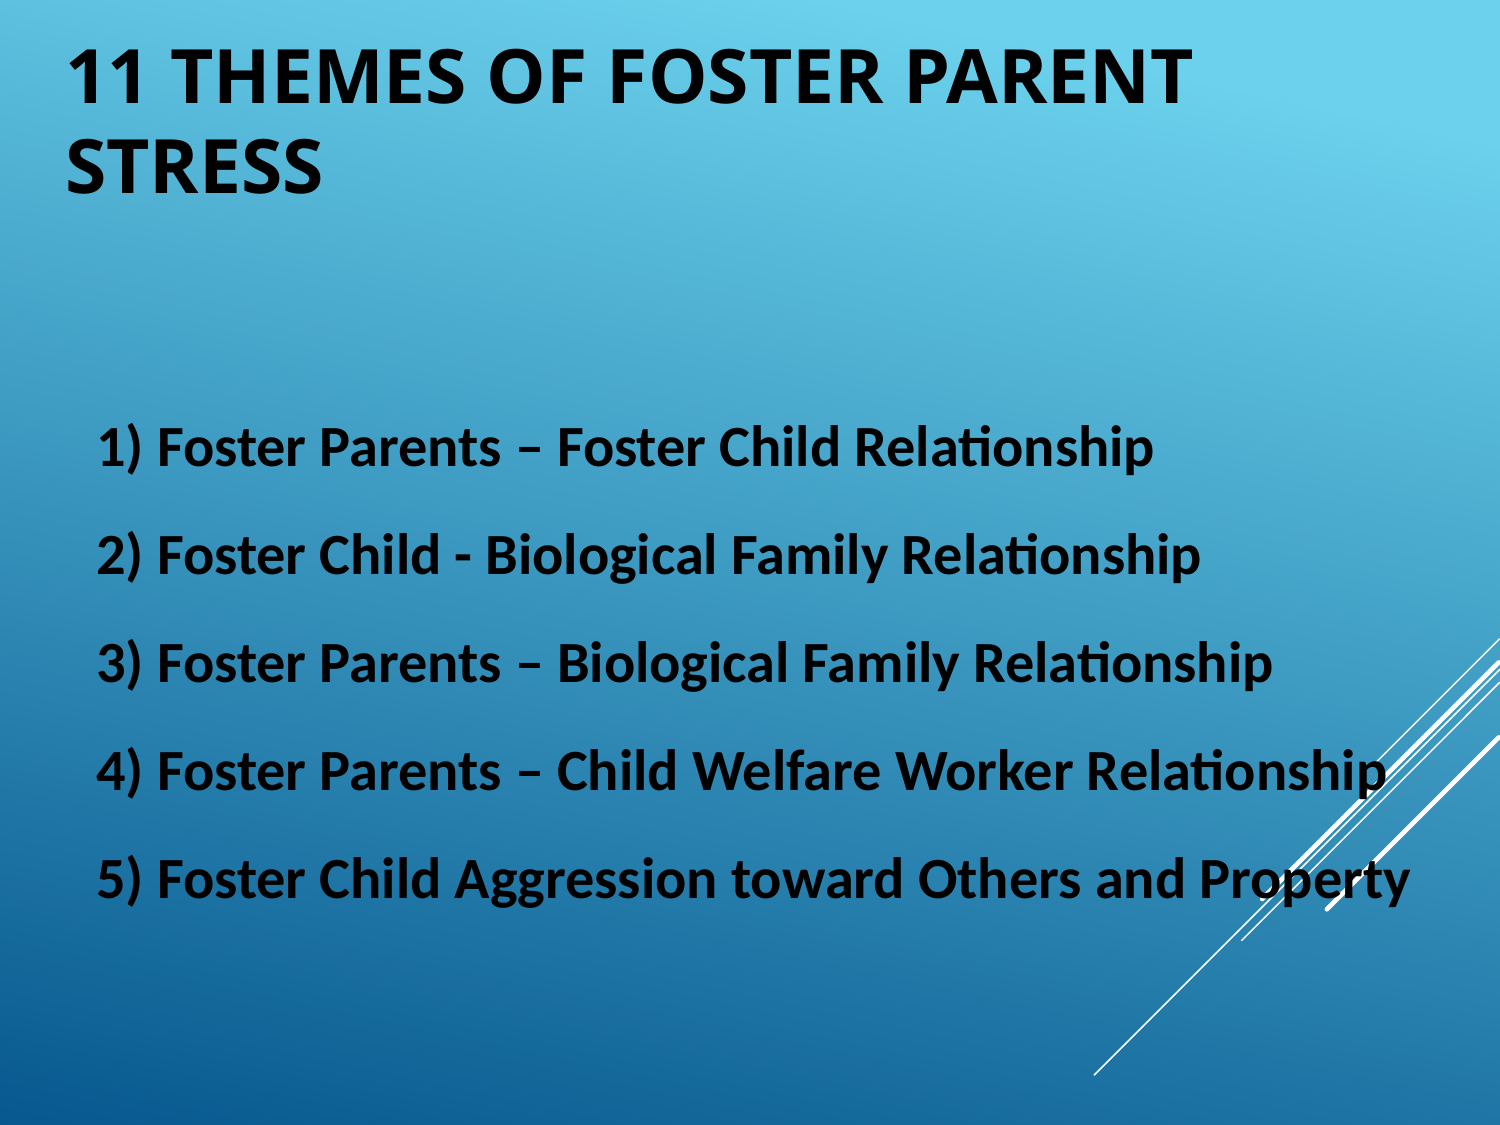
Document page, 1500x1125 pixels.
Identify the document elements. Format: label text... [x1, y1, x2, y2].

list 1) Foster Parents – Foster Child Relationship 2) Foster Child - Biological Family Relationship 3) Foster Parents – Biological Family Relationship 4) Foster Parents – Child Welfare Worker Relationship 5) Foster Child Aggression toward Others and Property [81, 312, 1444, 1125]
title 11 Themes of Foster Parent Stress [50, 12, 1450, 225]
